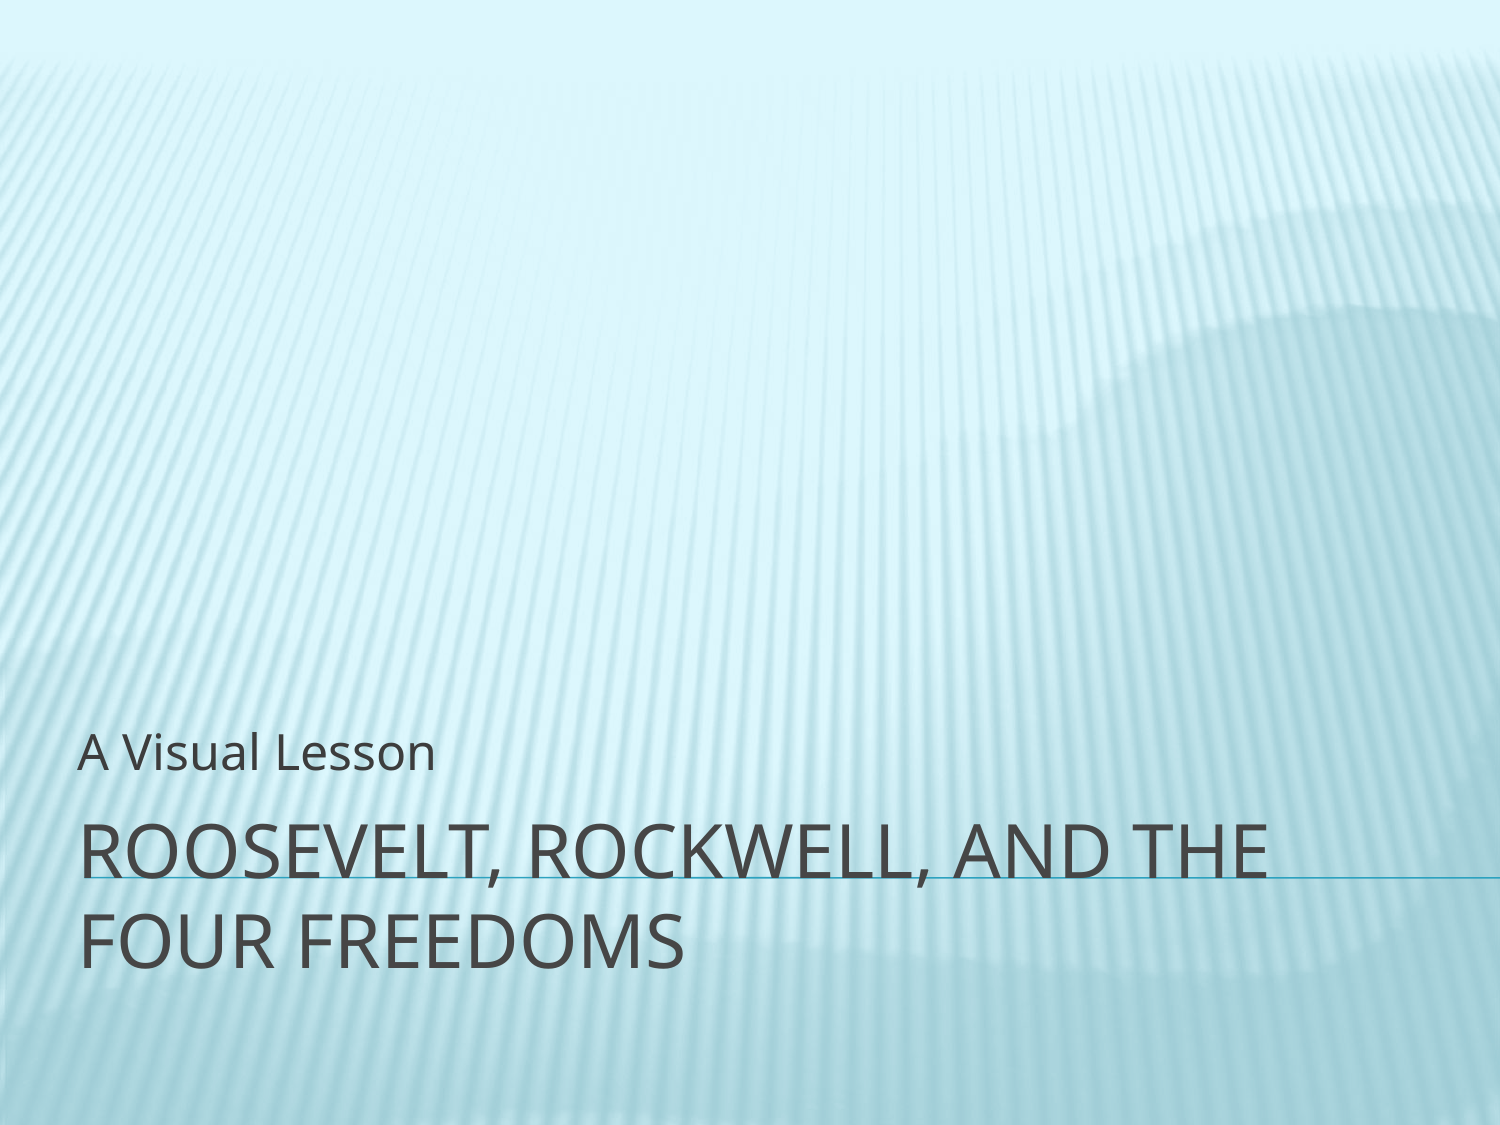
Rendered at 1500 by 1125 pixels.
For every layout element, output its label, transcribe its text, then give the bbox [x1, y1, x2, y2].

title Roosevelt, rockwell, and the four freedoms [62, 796, 1450, 997]
subtitle A Visual Lesson [62, 637, 1450, 788]
